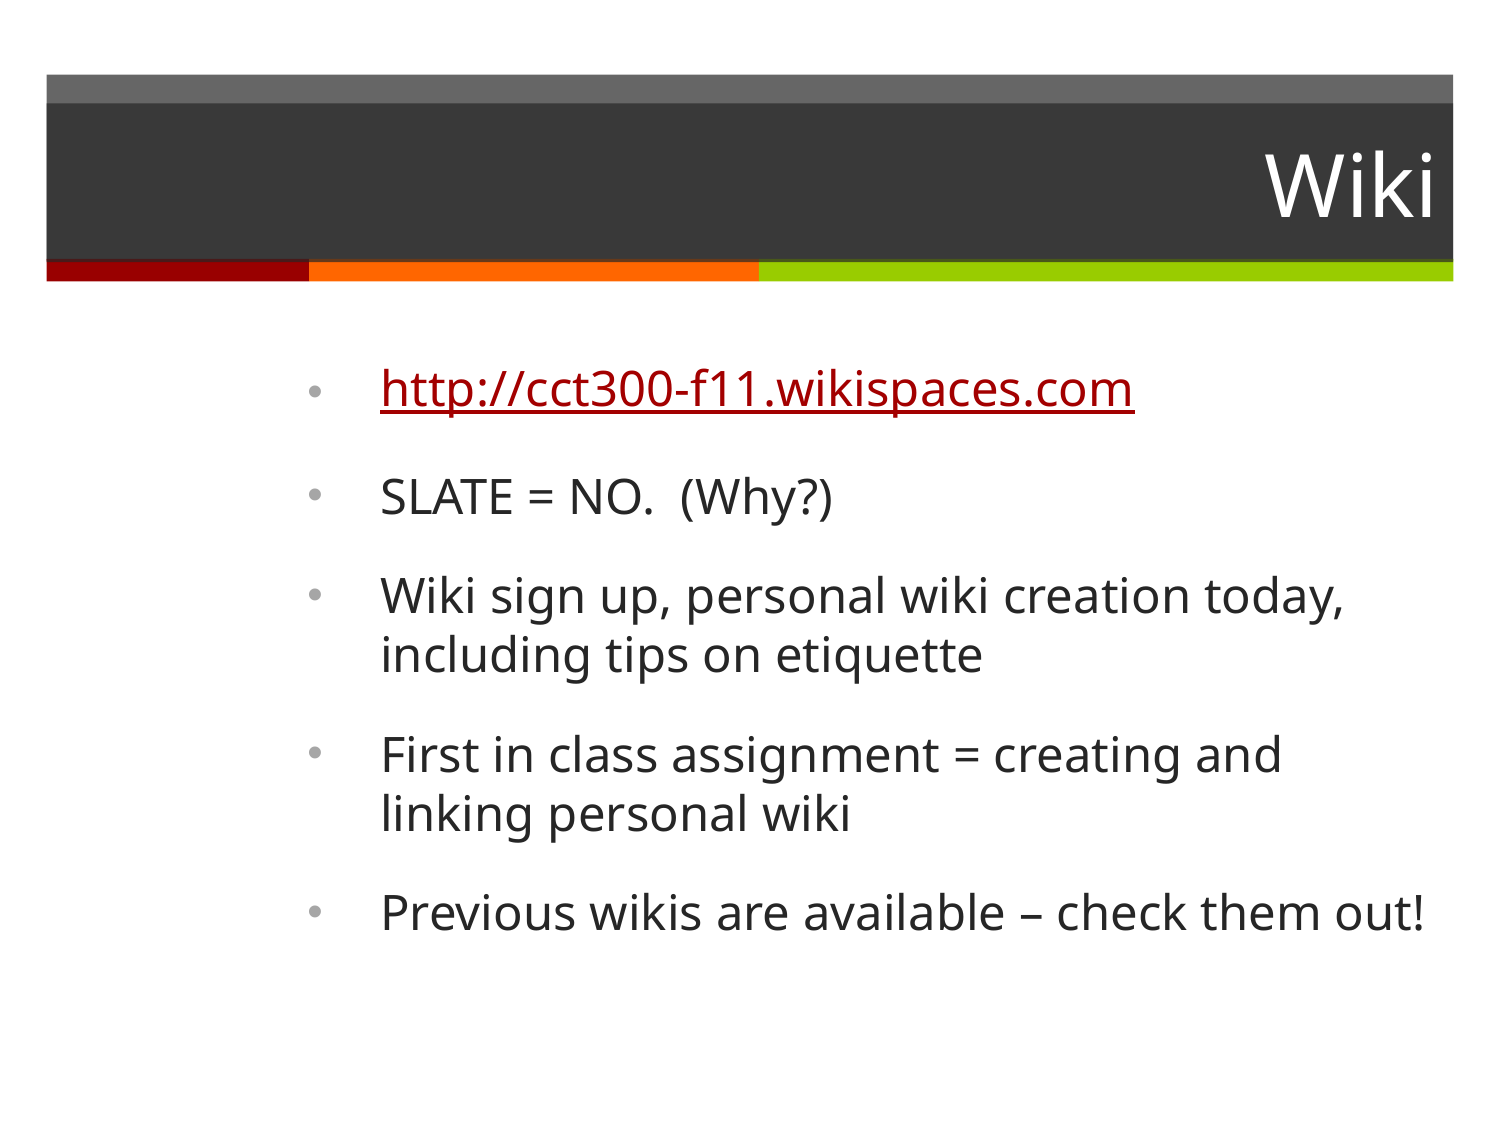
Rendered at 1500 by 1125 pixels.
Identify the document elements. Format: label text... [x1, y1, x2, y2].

list http://cct300-f11.wikispaces.com SLATE = NO. (Why?) Wiki sign up, personal wiki creation today, including tips on etiquette First in class assignment = creating and linking personal wiki Previous wikis are available – check them out! [292, 350, 1454, 1005]
title Wiki [46, 103, 1454, 263]
